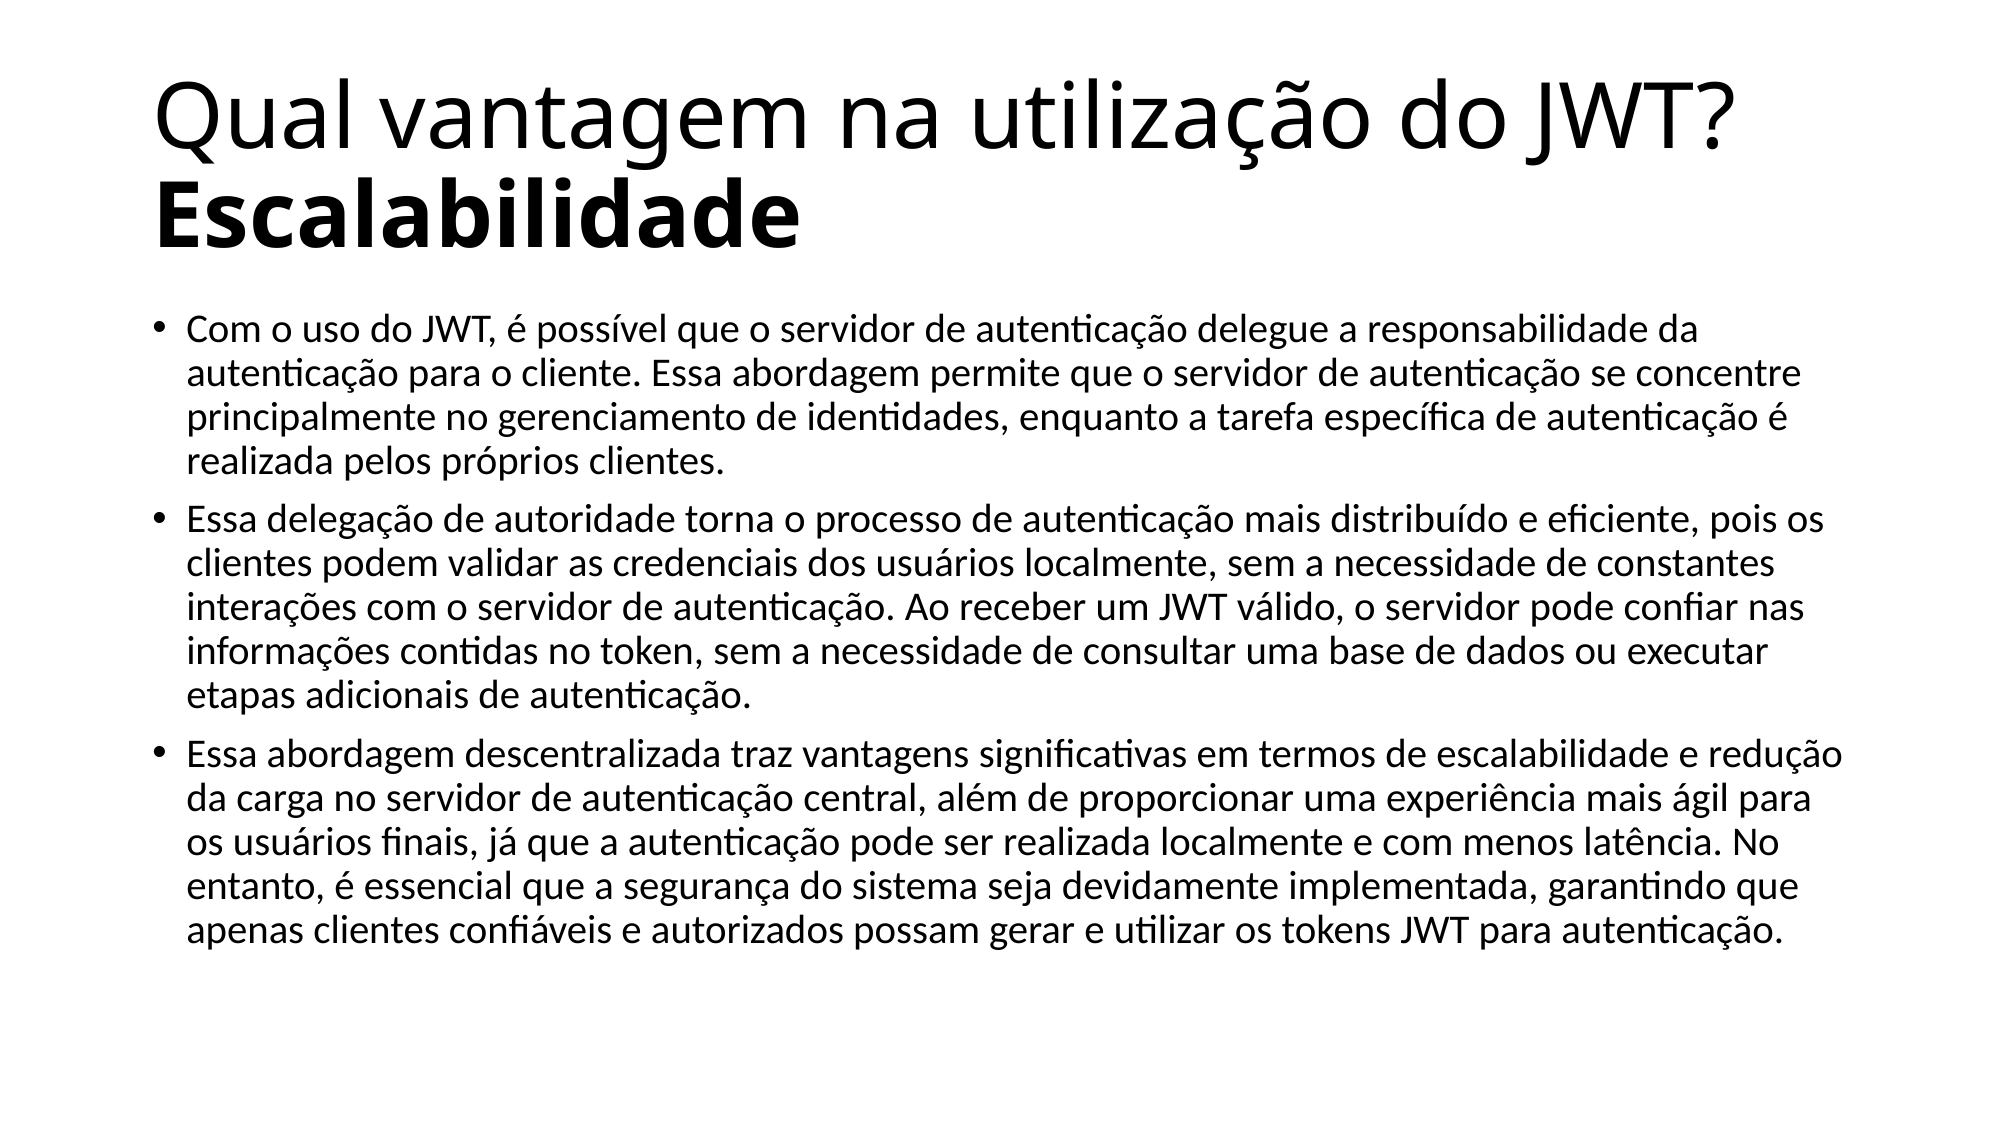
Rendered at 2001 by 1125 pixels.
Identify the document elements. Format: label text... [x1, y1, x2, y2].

title Qual vantagem na utilização do JWT? Escalabilidade [137, 59, 1863, 278]
list Com o uso do JWT, é possível que o servidor de autenticação delegue a responsabilidade da autenticação para o cliente. Essa abordagem permite que o servidor de autenticação se concentre principalmente no gerenciamento de identidades, enquanto a tarefa específica de autenticação é realizada pelos próprios clientes. Essa delegação de autoridade torna o processo de autenticação mais distribuído e eficiente, pois os clientes podem validar as credenciais dos usuários localmente, sem a necessidade de constantes interações com o servidor de autenticação. Ao receber um JWT válido, o servidor pode confiar nas informações contidas no token, sem a necessidade de consultar uma base de dados ou executar etapas adicionais de autenticação. Essa abordagem descentralizada traz vantagens significativas em termos de escalabilidade e redução da carga no servidor de autenticação central, além de proporcionar uma experiência mais ágil para os usuários finais, já que a autenticação pode ser realizada localmente e com menos latência. No entanto, é essencial que a segurança do sistema seja devidamente implementada, garantindo que apenas clientes confiáveis e autorizados possam gerar e utilizar os tokens JWT para autenticação. [137, 299, 1863, 1014]
